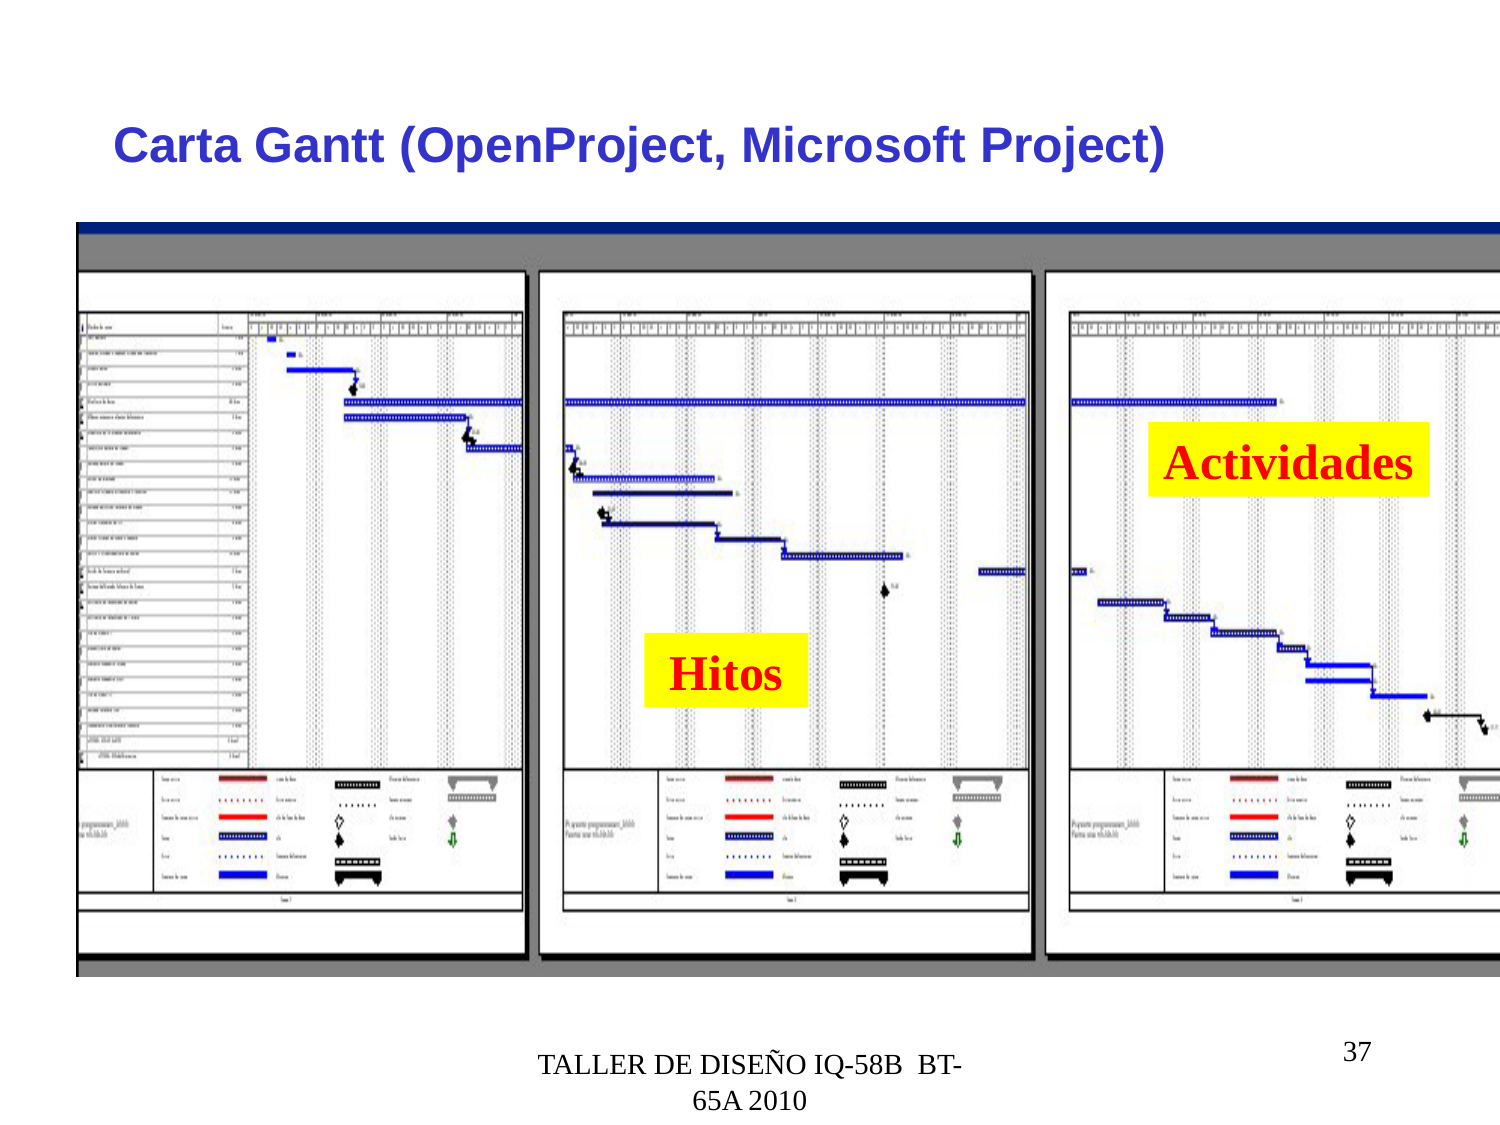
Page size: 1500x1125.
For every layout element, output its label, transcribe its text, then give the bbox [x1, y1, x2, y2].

slide_number 37 [1074, 1024, 1388, 1101]
text_box Carta Gantt (OpenProject, Microsoft Project) [98, 105, 1183, 220]
footer TALLER DE DISEÑO IQ-58B BT-65A 2010 [512, 1038, 988, 1114]
picture [75, 222, 1500, 977]
